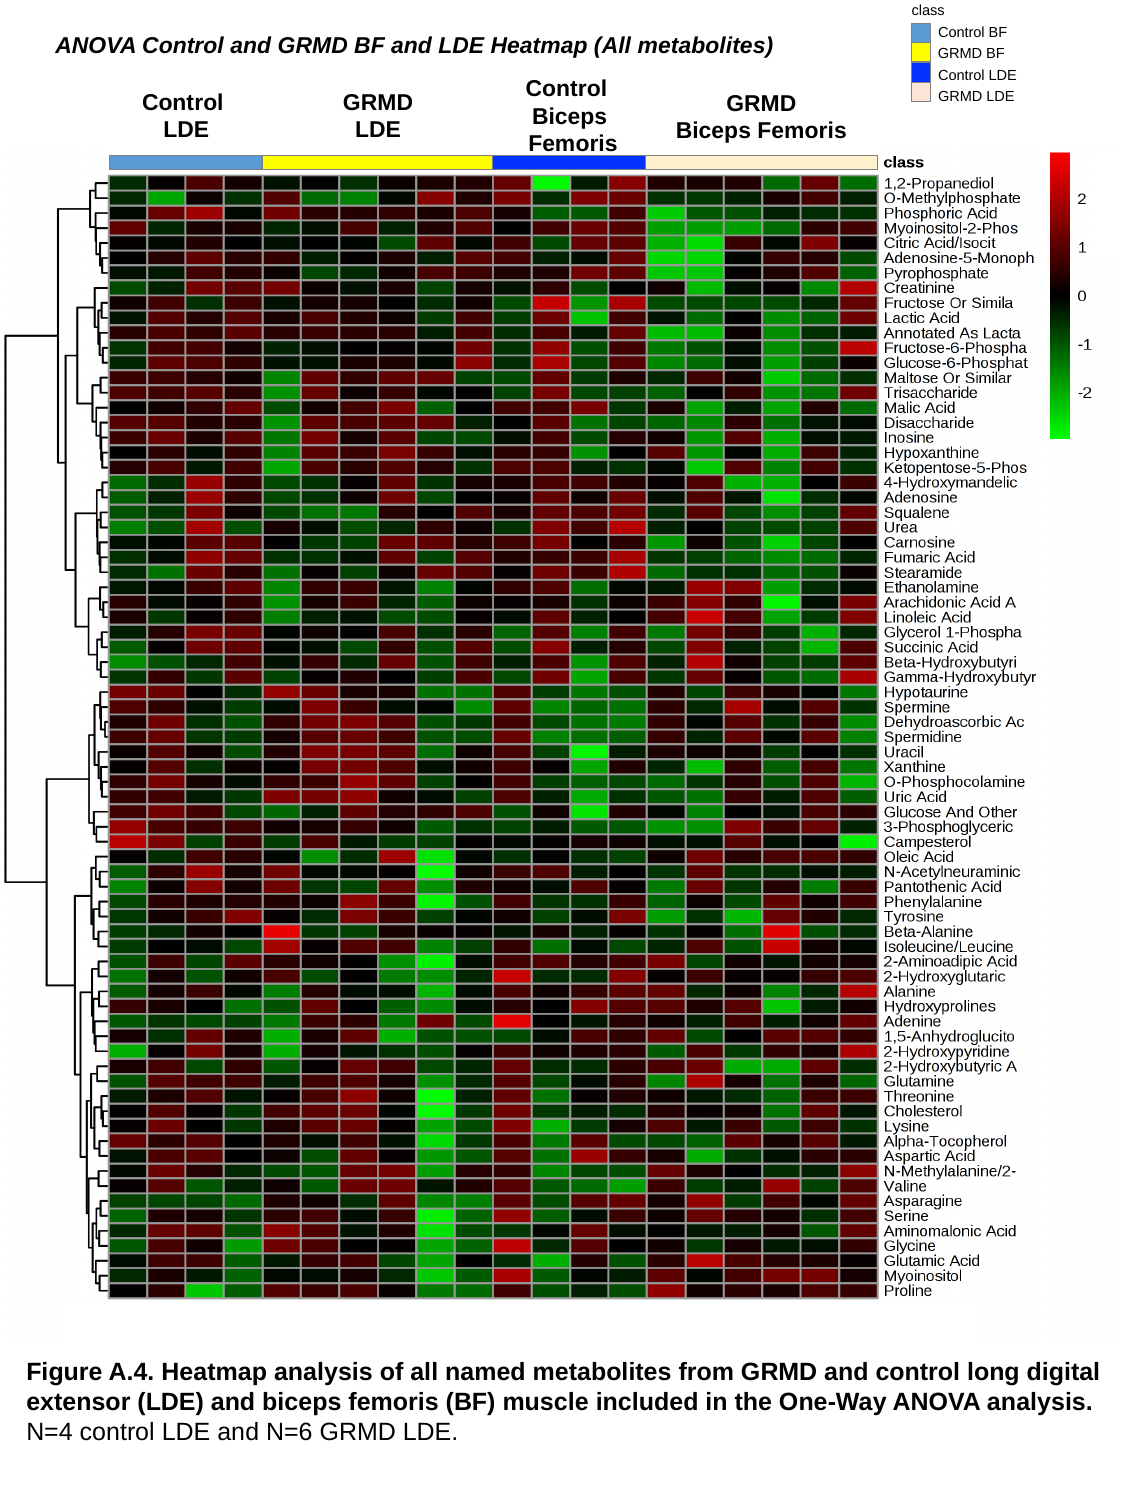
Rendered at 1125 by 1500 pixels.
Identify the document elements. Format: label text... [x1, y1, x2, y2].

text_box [0, 143, 1125, 1361]
text_box GRMD LDE [328, 80, 429, 143]
text_box Figure A.4. Heatmap analysis of all named metabolites from GRMD and control long digital extensor (LDE) and biceps femoris (BF) muscle included in the One-Way ANOVA analysis. N=4 control LDE and N=6 GRMD LDE. [11, 1361, 1120, 1453]
text_box ANOVA Control and GRMD BF and LDE Heatmap (All metabolites) [40, 23, 790, 66]
text_box Control LDE [127, 80, 246, 143]
text_box Control Biceps Femoris [506, 66, 633, 143]
text_box GRMD Biceps Femoris [660, 80, 862, 143]
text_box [911, 1, 1018, 105]
